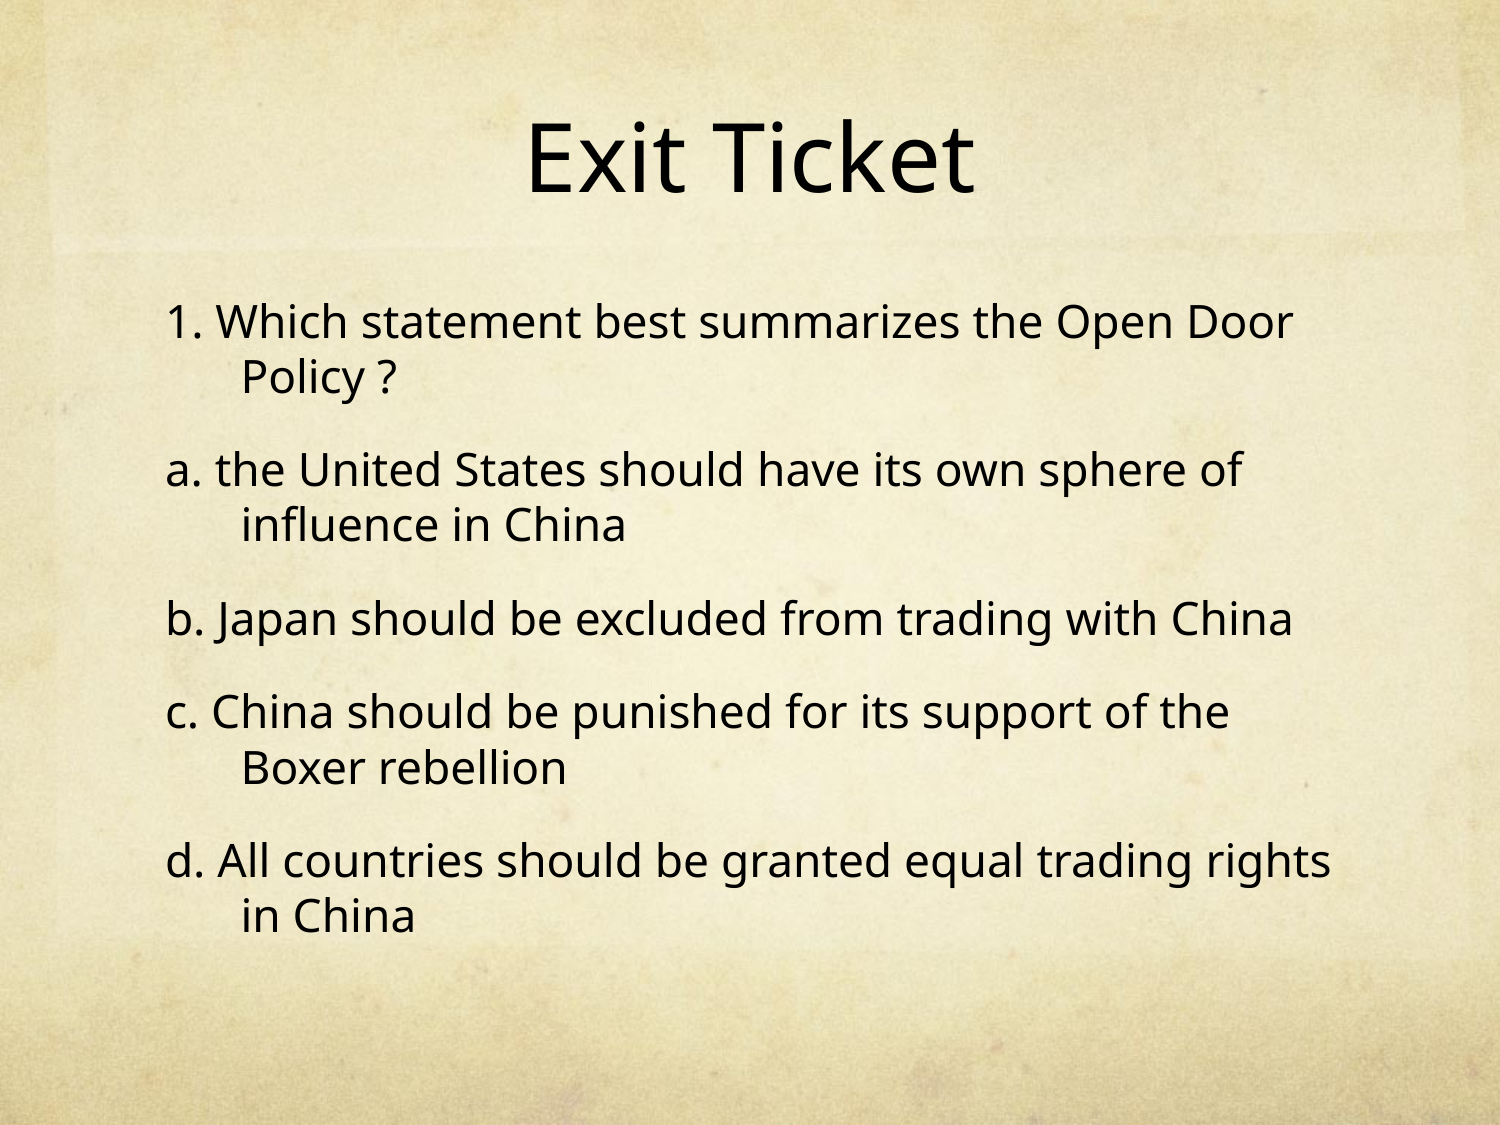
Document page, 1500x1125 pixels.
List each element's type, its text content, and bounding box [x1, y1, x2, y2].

picture [0, 0, 1500, 1125]
title Exit Ticket [150, 82, 1350, 225]
list 1. Which statement best summarizes the Open Door Policy ? a. the United States should have its own sphere of influence in China b. Japan should be excluded from trading with China c. China should be punished for its support of the Boxer rebellion d. All countries should be granted equal trading rights in China [150, 284, 1350, 950]
